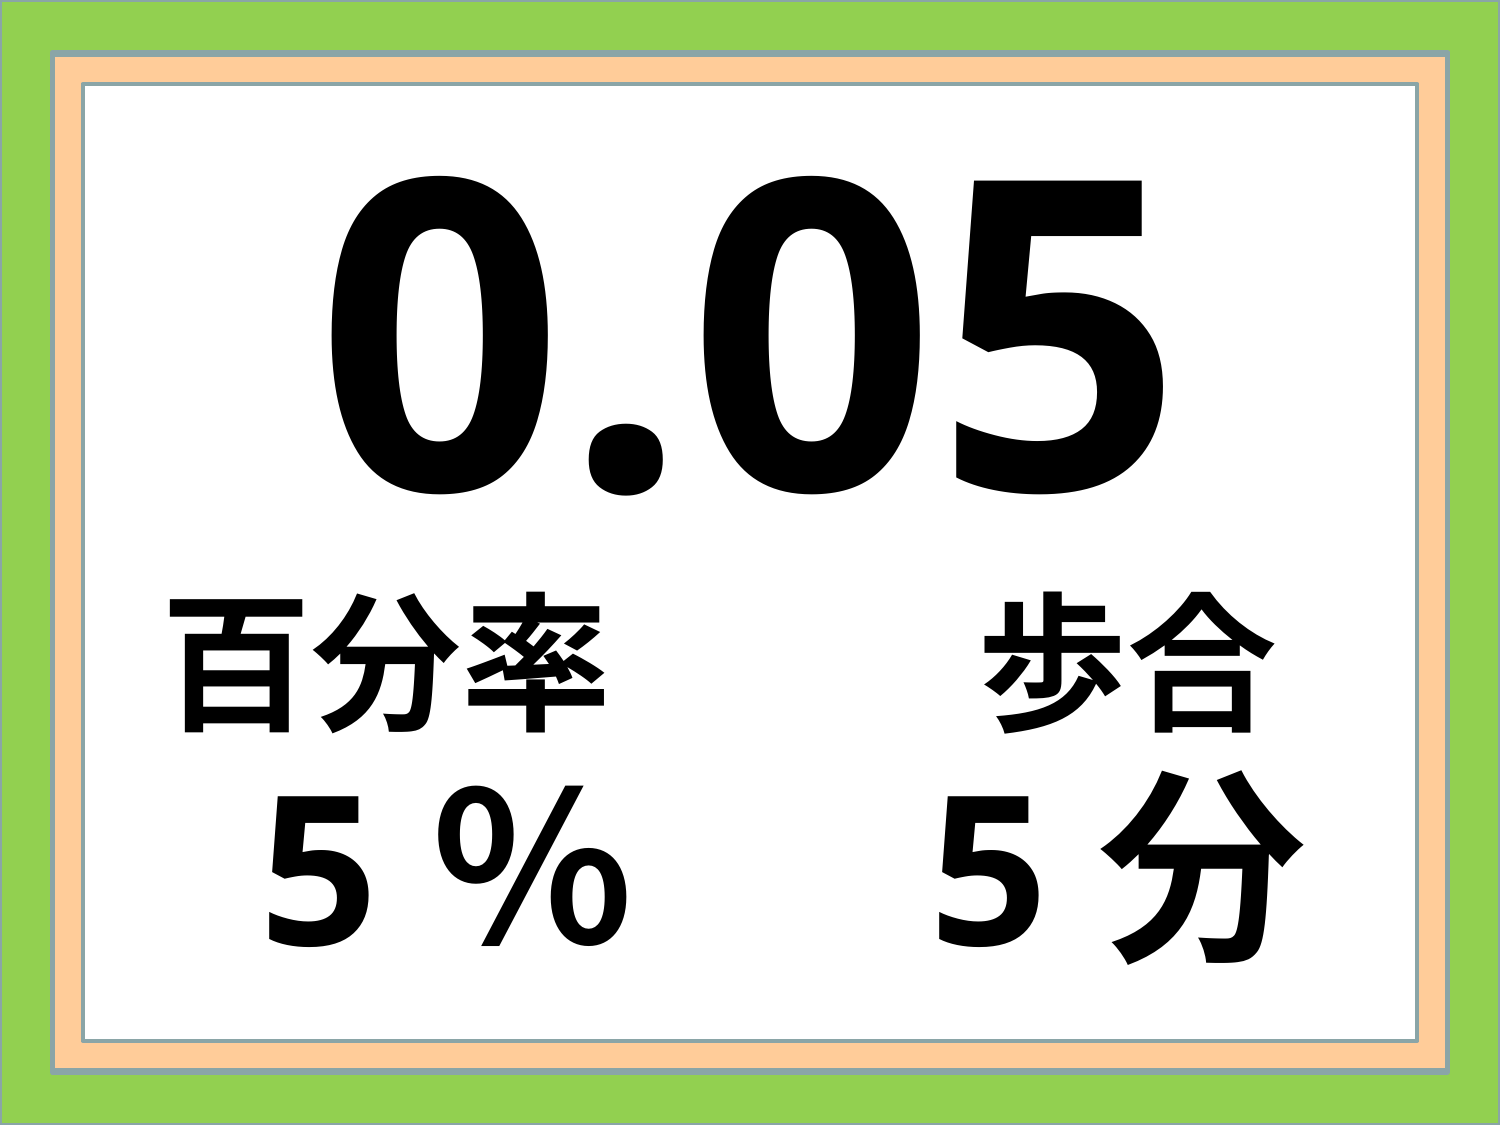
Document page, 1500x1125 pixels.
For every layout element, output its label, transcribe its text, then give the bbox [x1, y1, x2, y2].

text_box 歩合 [962, 573, 1500, 757]
text_box 5％ [146, 716, 750, 994]
text_box 0.05 [177, 89, 1323, 546]
text_box 百分率 [146, 573, 667, 757]
text_box 5分 [816, 716, 1420, 994]
